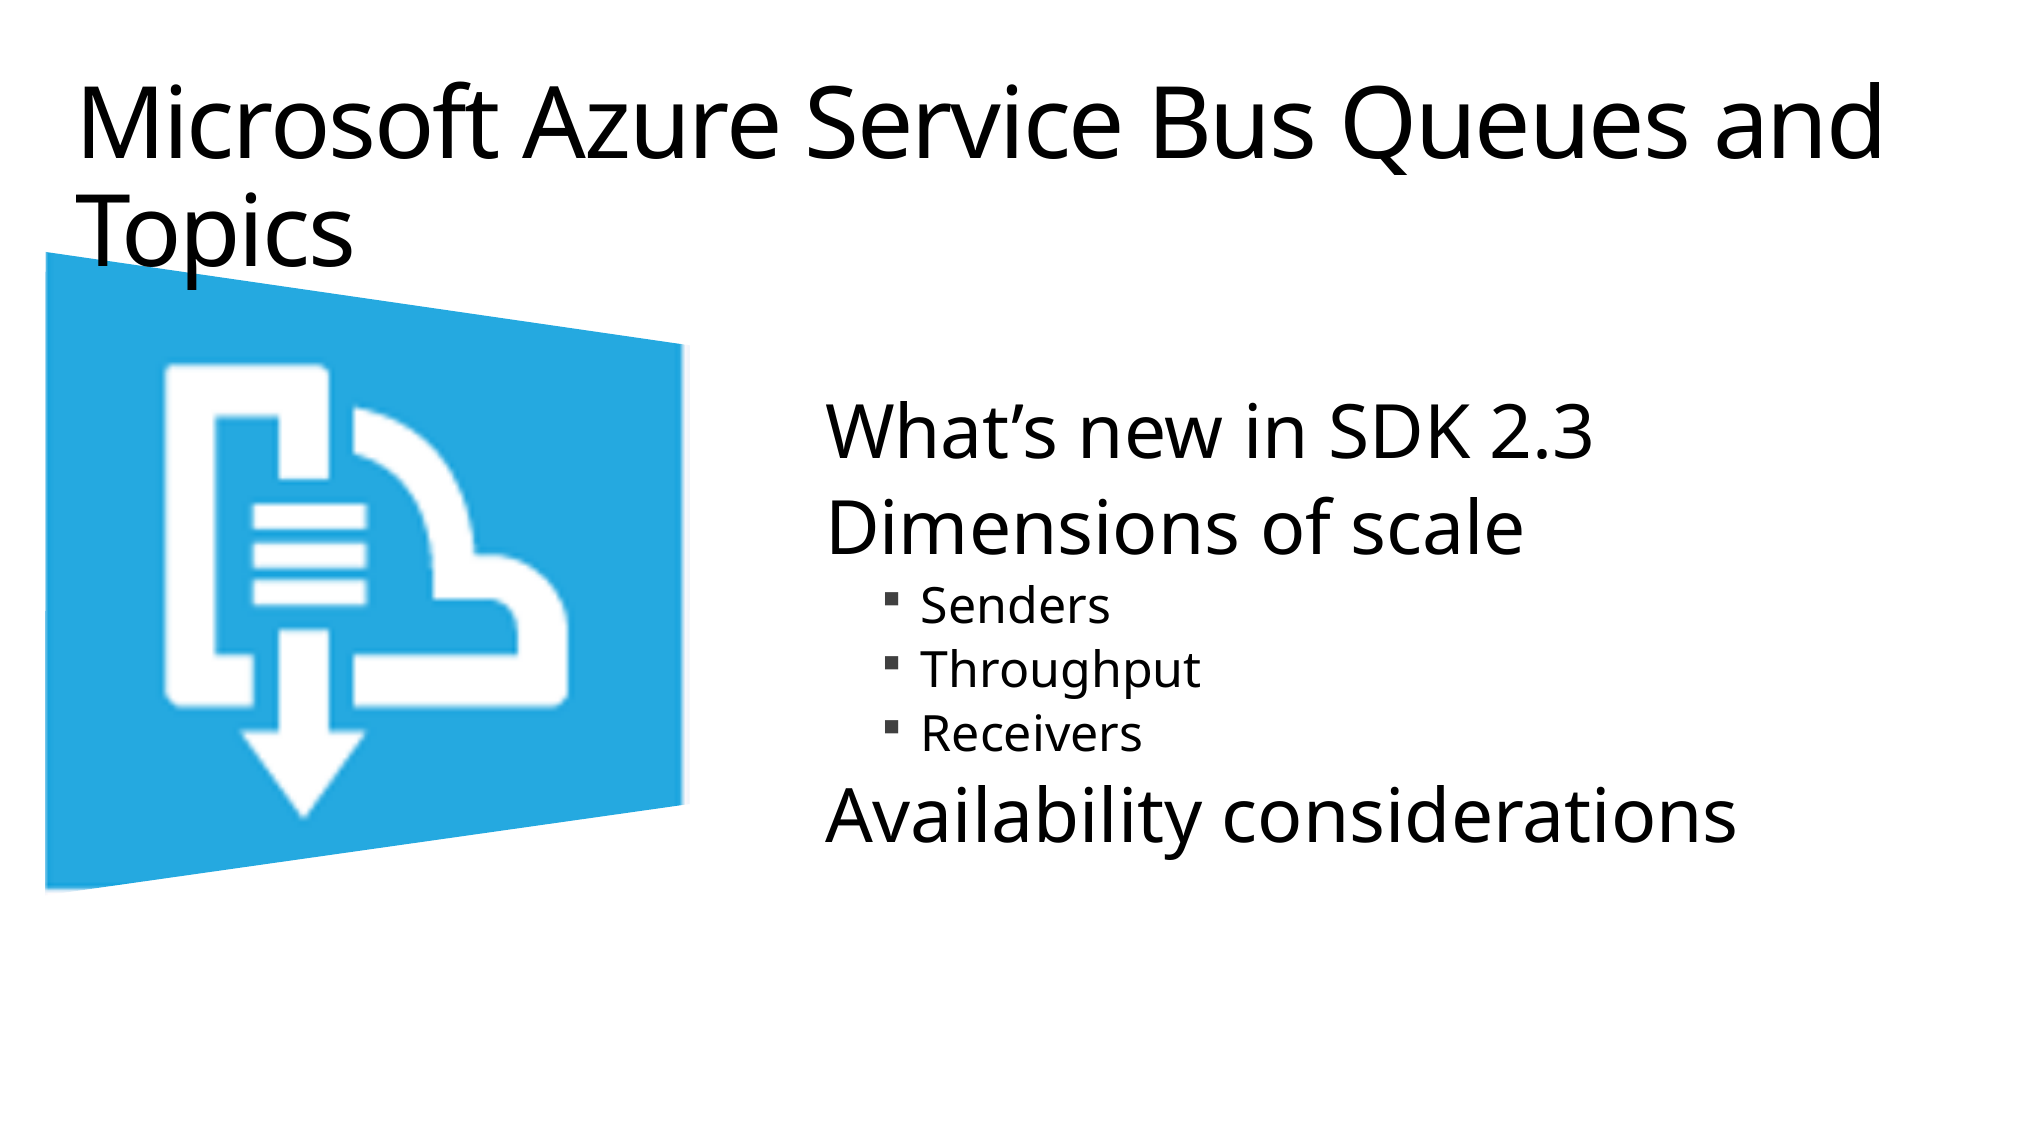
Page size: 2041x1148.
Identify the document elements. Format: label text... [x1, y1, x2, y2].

title Microsoft Azure Service Bus Queues and Topics [45, 48, 1996, 199]
picture [44, 251, 691, 896]
list What’s new in SDK 2.3 Dimensions of scale Senders Throughput Receivers Availability considerations [795, 498, 1996, 649]
